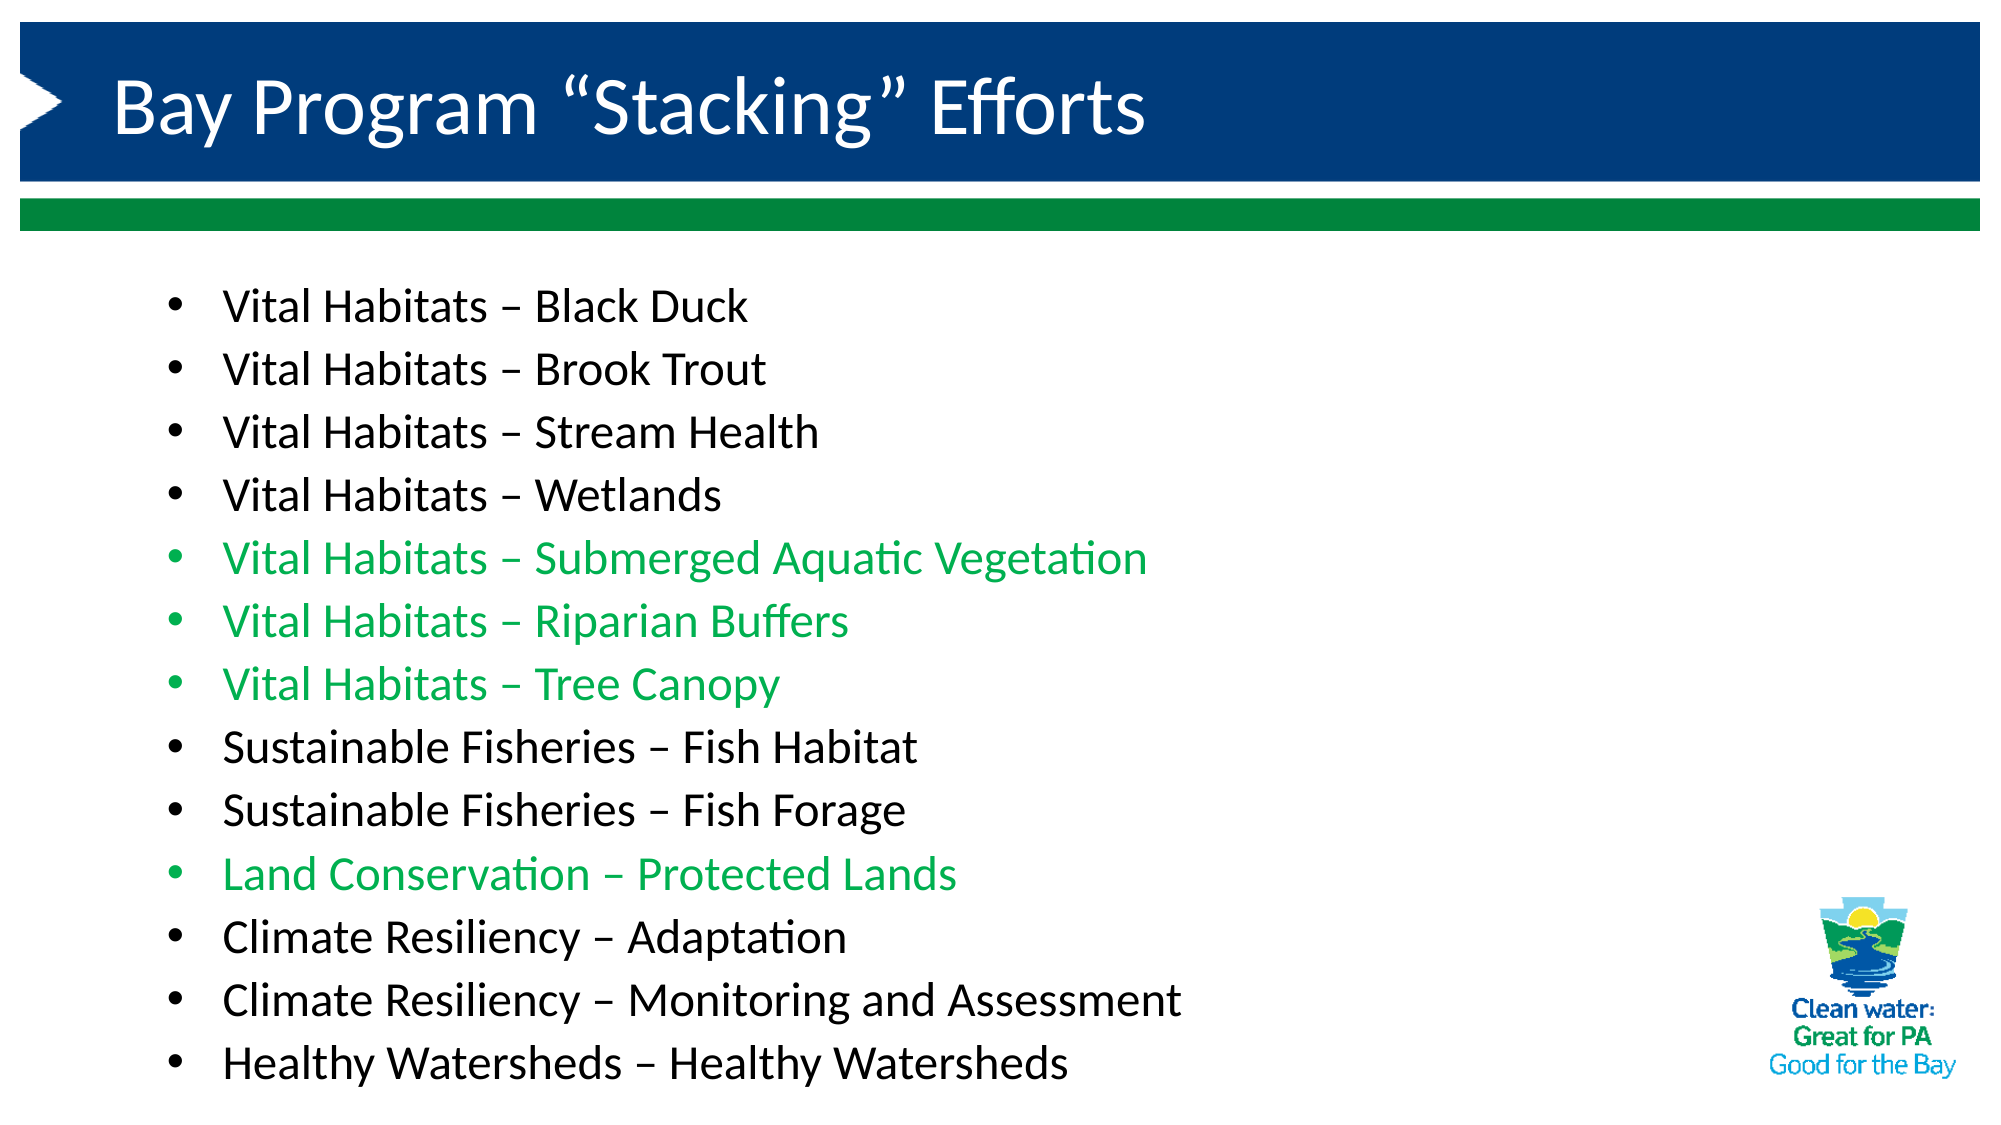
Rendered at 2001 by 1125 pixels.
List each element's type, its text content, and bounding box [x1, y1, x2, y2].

picture [1765, 894, 1960, 1083]
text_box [20, 21, 1980, 231]
list Vital Habitats – Black Duck Vital Habitats – Brook Trout Vital Habitats – Stream Health Vital Habitats – Wetlands Vital Habitats – Submerged Aquatic Vegetation Vital Habitats – Riparian Buffers Vital Habitats – Tree Canopy Sustainable Fisheries – Fish Habitat Sustainable Fisheries – Fish Forage Land Conservation – Protected Lands Climate Resiliency – Adaptation Climate Resiliency – Monitoring and Assessment Healthy Watersheds – Healthy Watersheds [97, 272, 1823, 1099]
